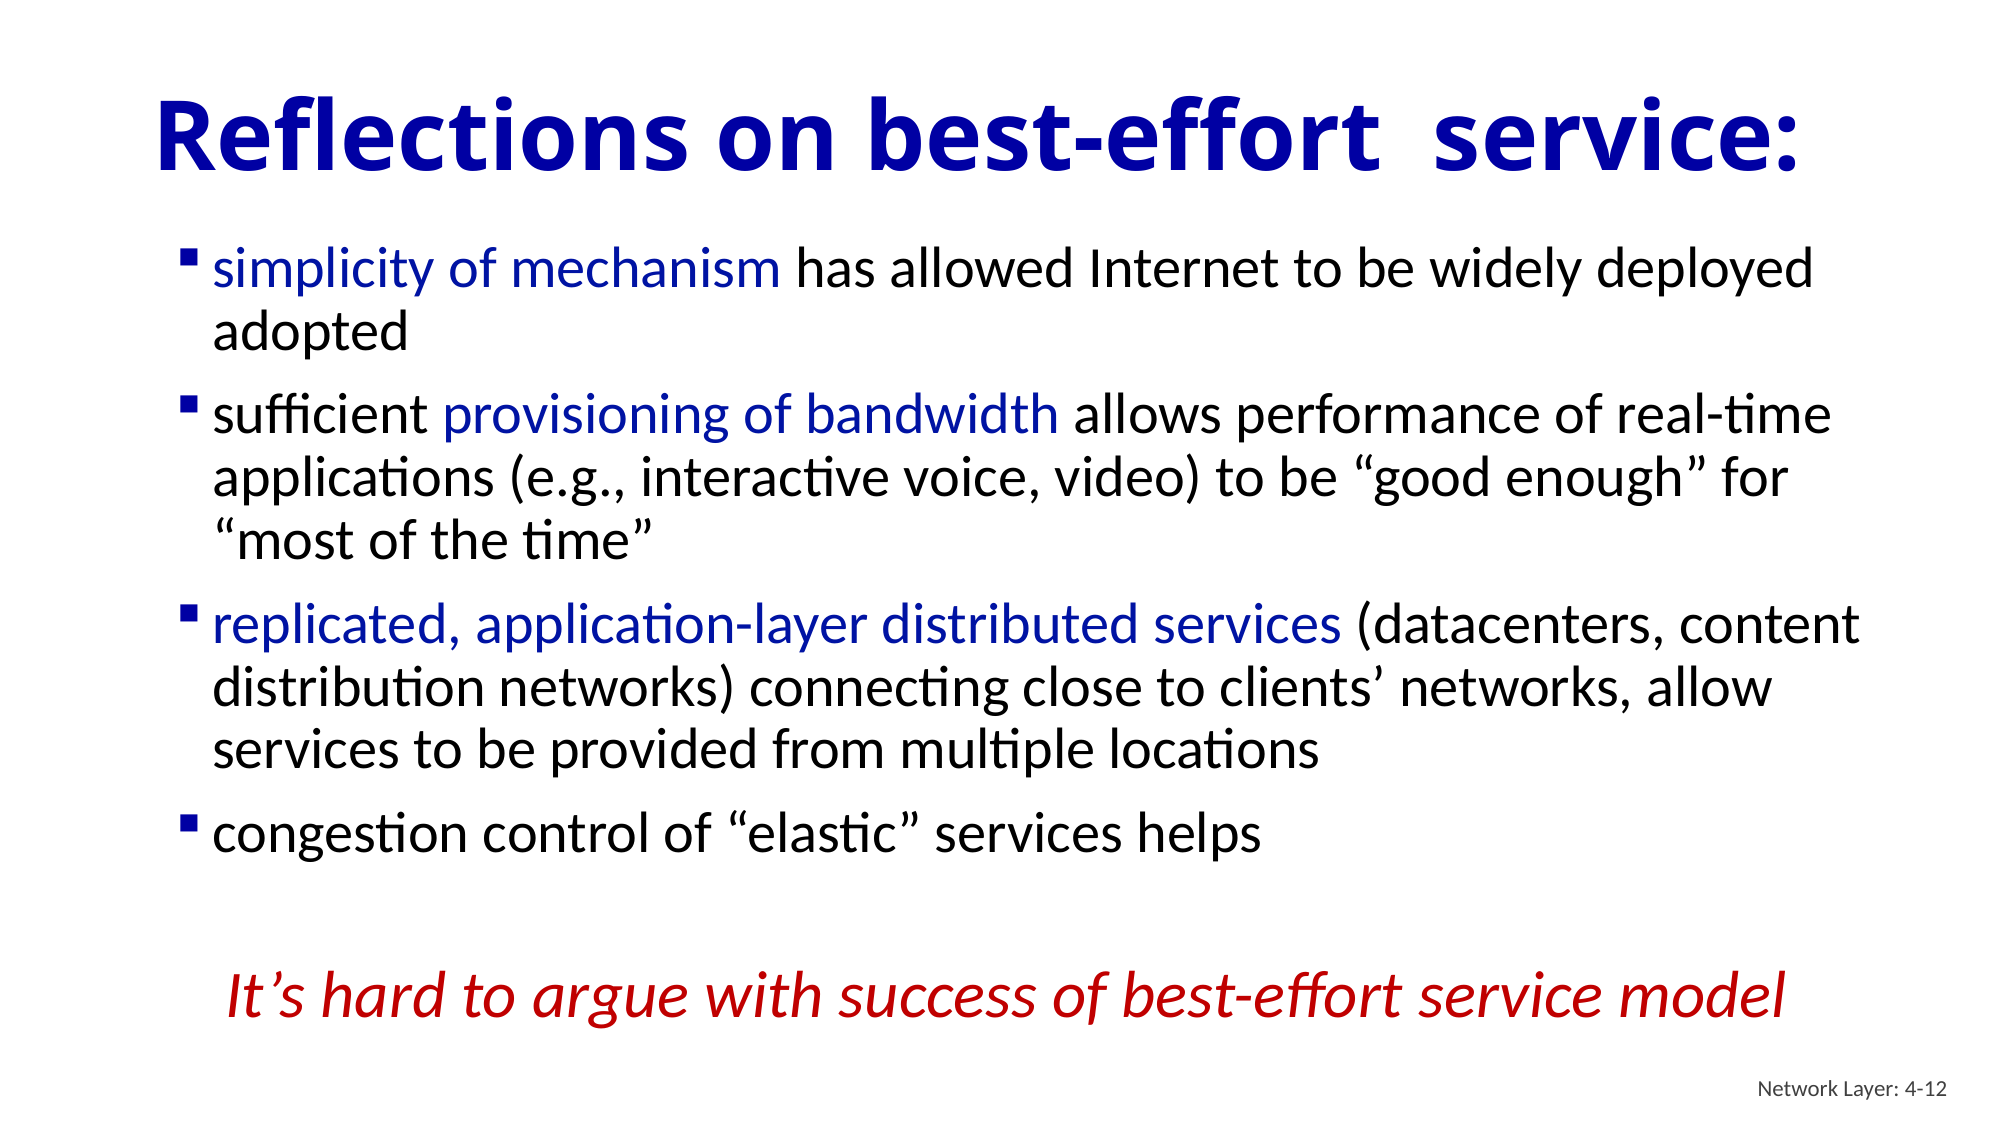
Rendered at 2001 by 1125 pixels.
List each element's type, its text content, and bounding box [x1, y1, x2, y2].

list simplicity of mechanism has allowed Internet to be widely deployed adopted sufficient provisioning of bandwidth allows performance of real-time applications (e.g., interactive voice, video) to be “good enough” for “most of the time” replicated, application-layer distributed services (datacenters, content distribution networks) connecting close to clients’ networks, allow services to be provided from multiple locations congestion control of “elastic” services helps [139, 229, 1917, 1000]
title Reflections on best-effort service: [137, 65, 1863, 213]
text_box It’s hard to argue with success of best-effort service model [185, 943, 1844, 1038]
slide_number Network Layer: 4-12 [1512, 1056, 1963, 1117]
